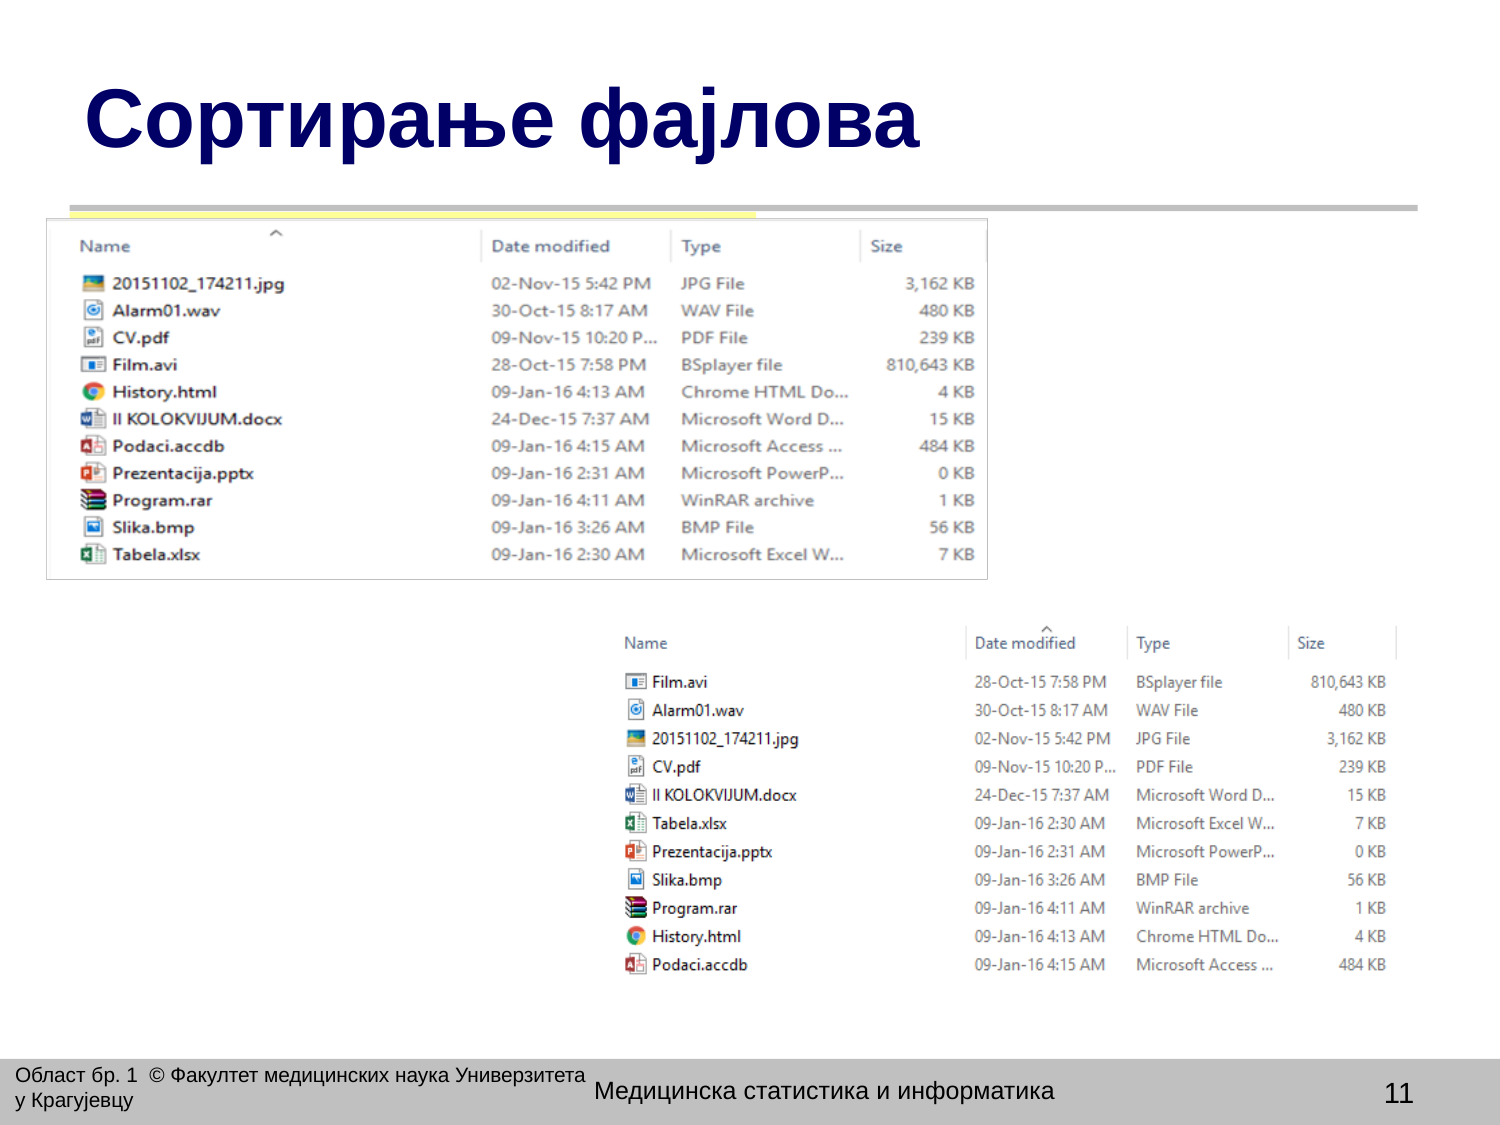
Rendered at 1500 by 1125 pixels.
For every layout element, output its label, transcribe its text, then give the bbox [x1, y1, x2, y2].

slide_number Област бр. 1 © Факултет медицинских наука Универзитета у Крагујевцу [0, 1053, 614, 1108]
slide_number 11 [1155, 1066, 1430, 1125]
picture [600, 617, 1397, 988]
title Сортирање фајлова [69, 19, 1426, 208]
footer Медицинска статистика и информатика [512, 1066, 1138, 1125]
picture [43, 214, 989, 582]
